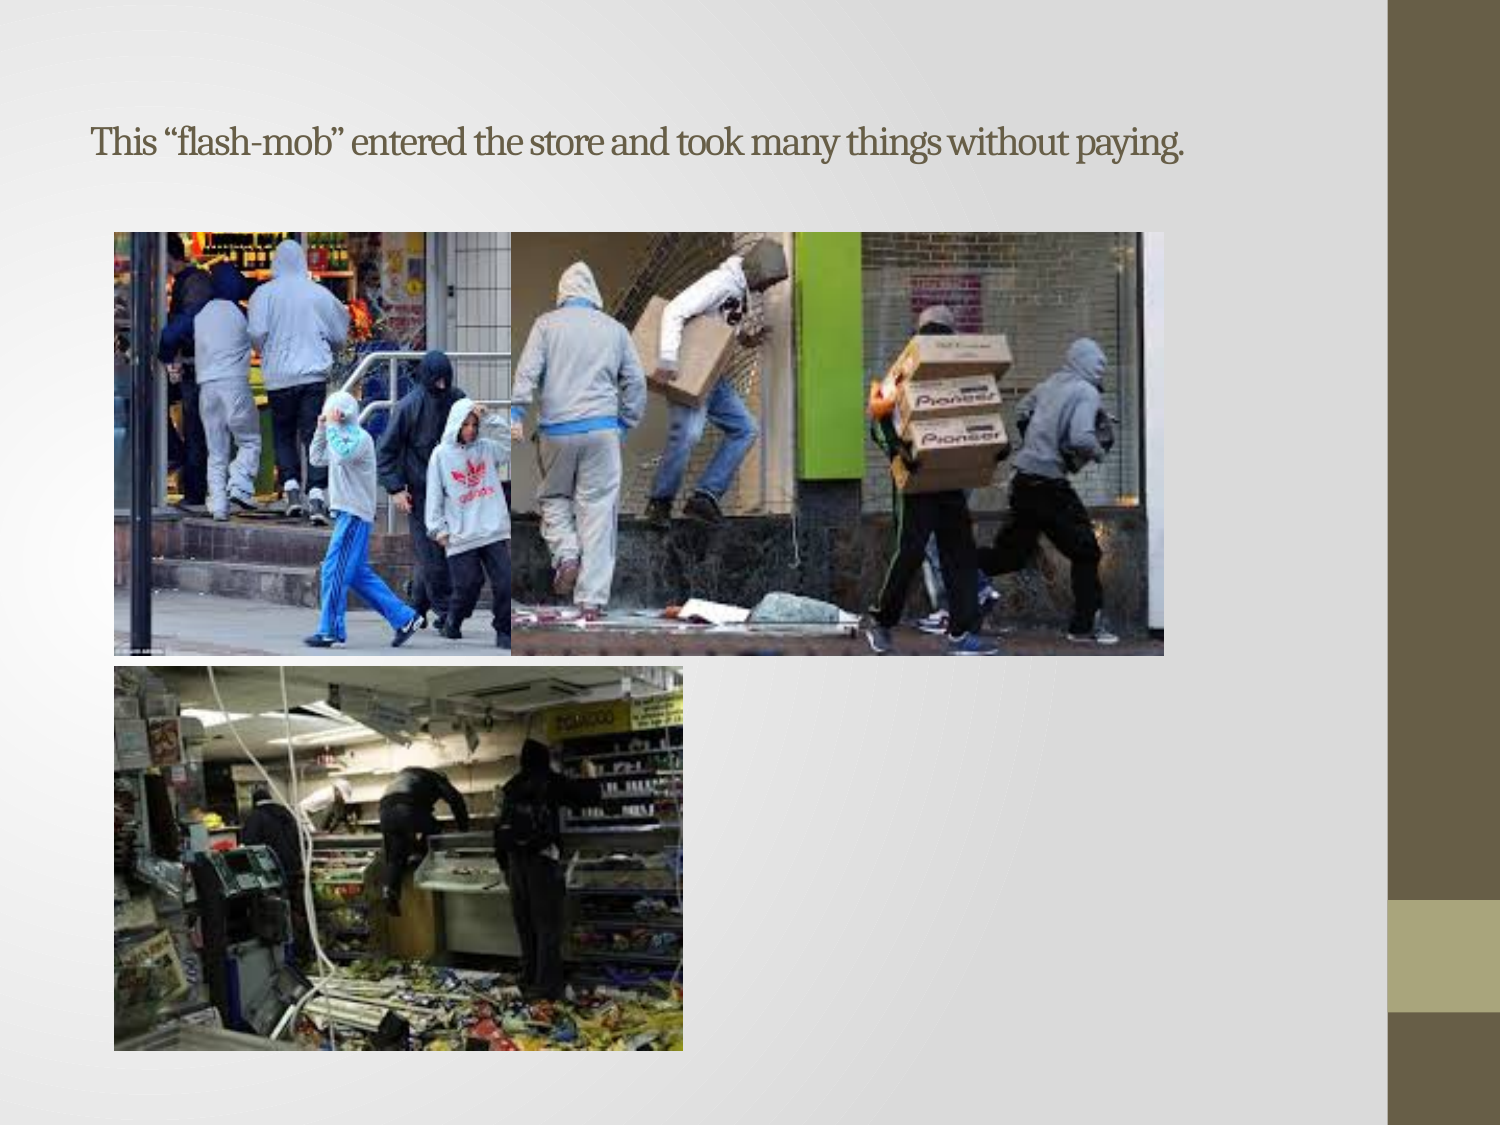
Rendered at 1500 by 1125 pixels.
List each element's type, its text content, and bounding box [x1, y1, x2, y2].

title This “flash-mob” entered the store and took many things without paying. [75, 45, 1325, 233]
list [510, 232, 1165, 656]
picture [113, 232, 510, 656]
picture [113, 666, 684, 1051]
